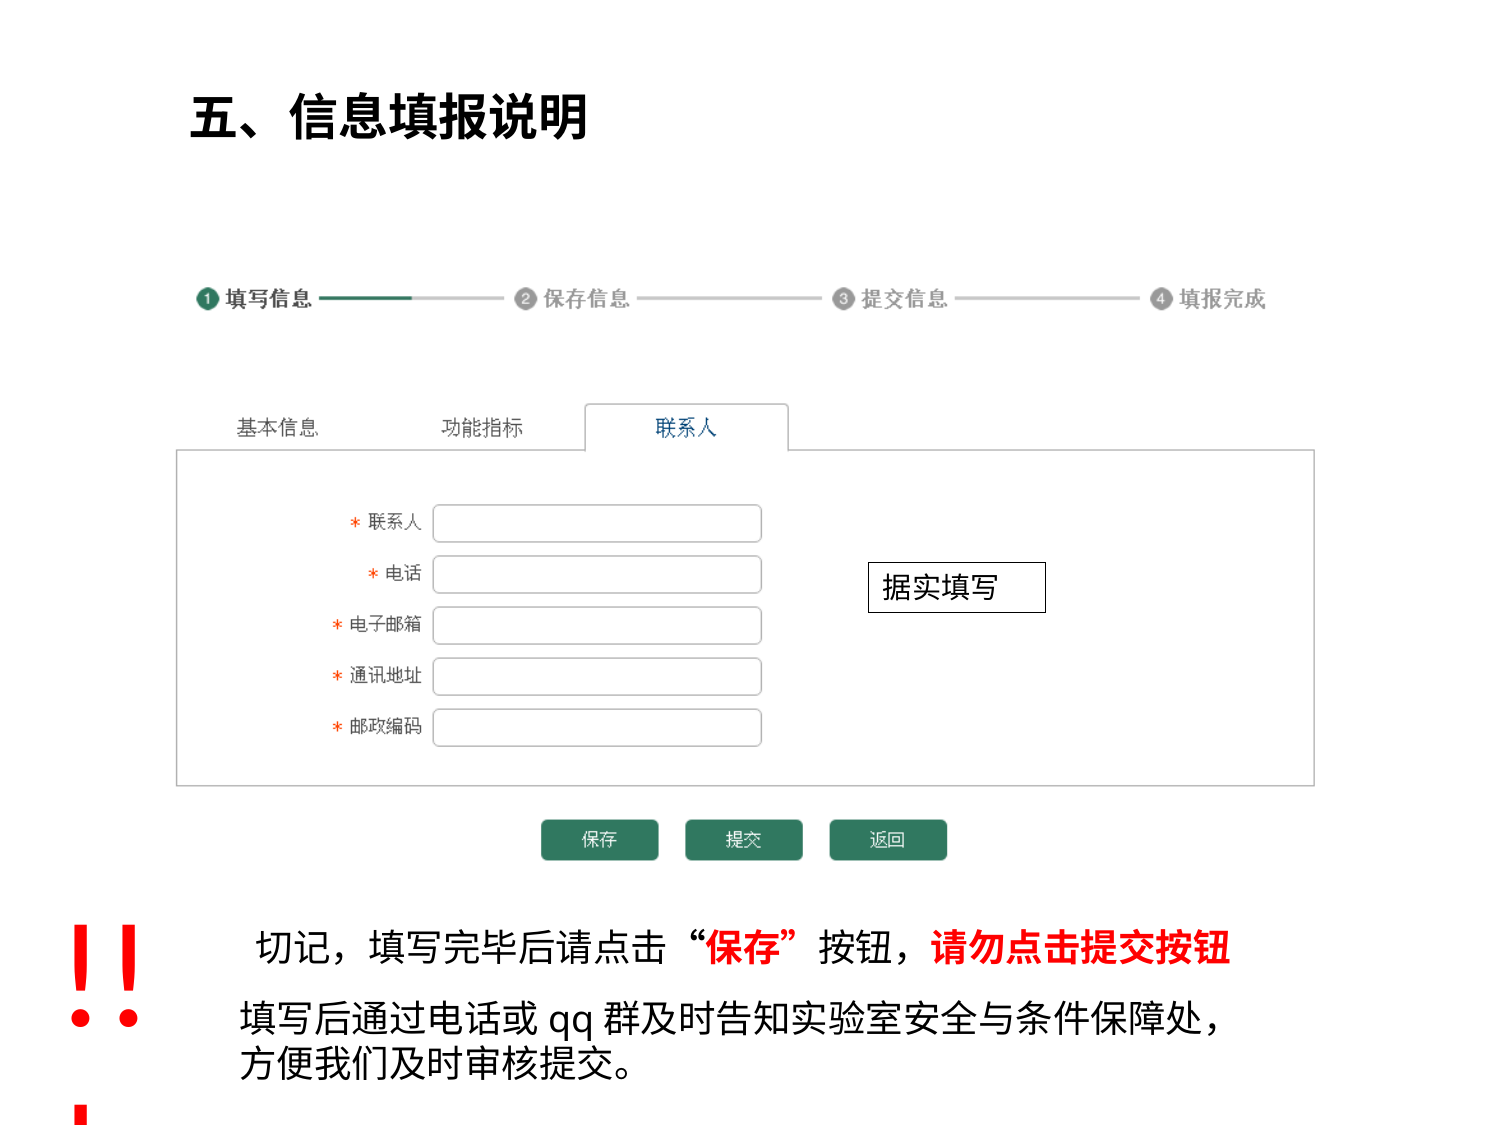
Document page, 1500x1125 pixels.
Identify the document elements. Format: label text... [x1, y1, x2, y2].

text_box 切记，填写完毕后请点击“保存”按钮，请勿点击提交按钮 [241, 916, 1246, 977]
picture [171, 243, 1329, 882]
text_box 五、信息填报说明 [173, 78, 604, 153]
text_box 填写后通过电话或qq群及时告知实验室安全与条件保障处，方便我们及时审核提交。 [224, 987, 1235, 1093]
text_box !!! [41, 869, 195, 1125]
